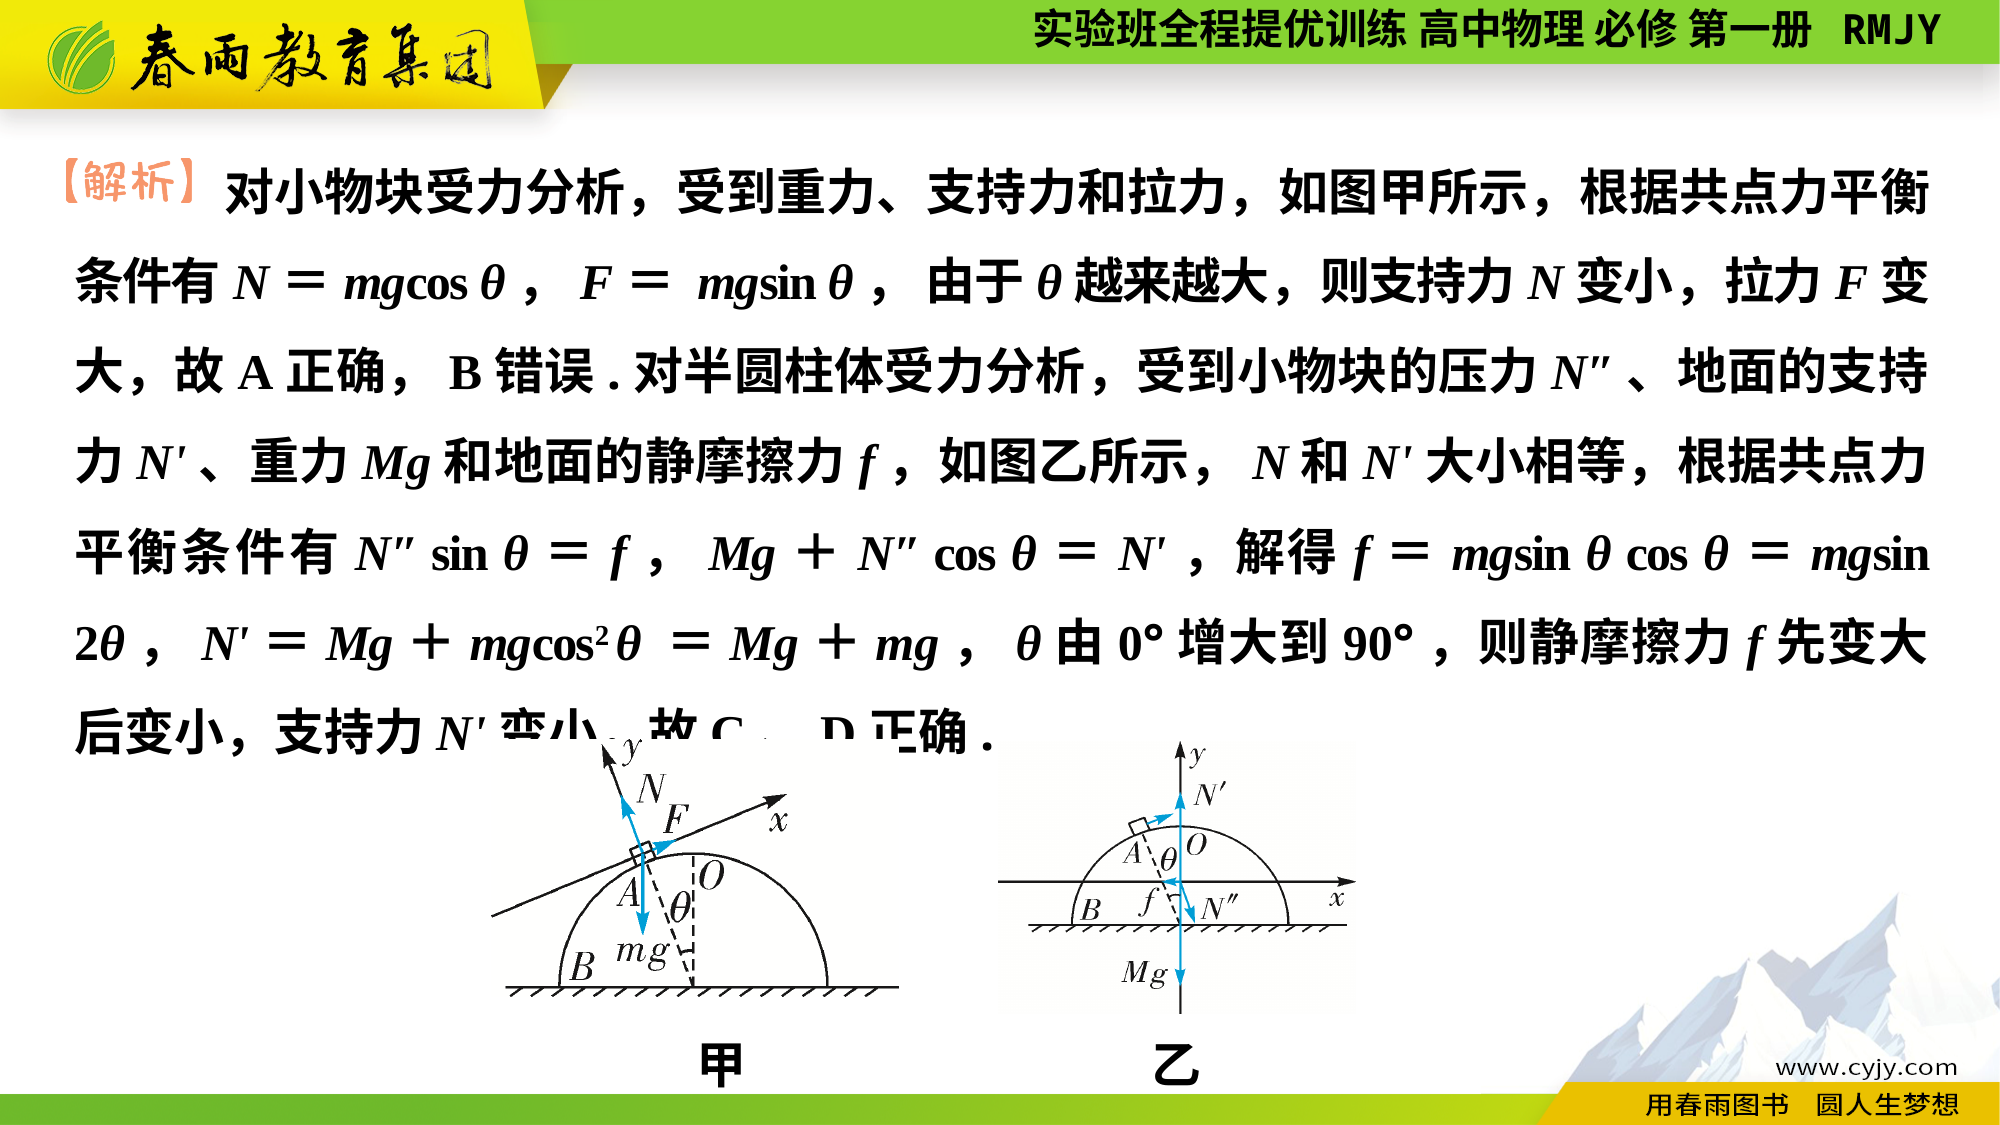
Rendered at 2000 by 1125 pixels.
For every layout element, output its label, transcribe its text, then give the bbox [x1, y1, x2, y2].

picture [0, 0, 2000, 1125]
text_box 甲 乙 [681, 996, 1216, 1102]
